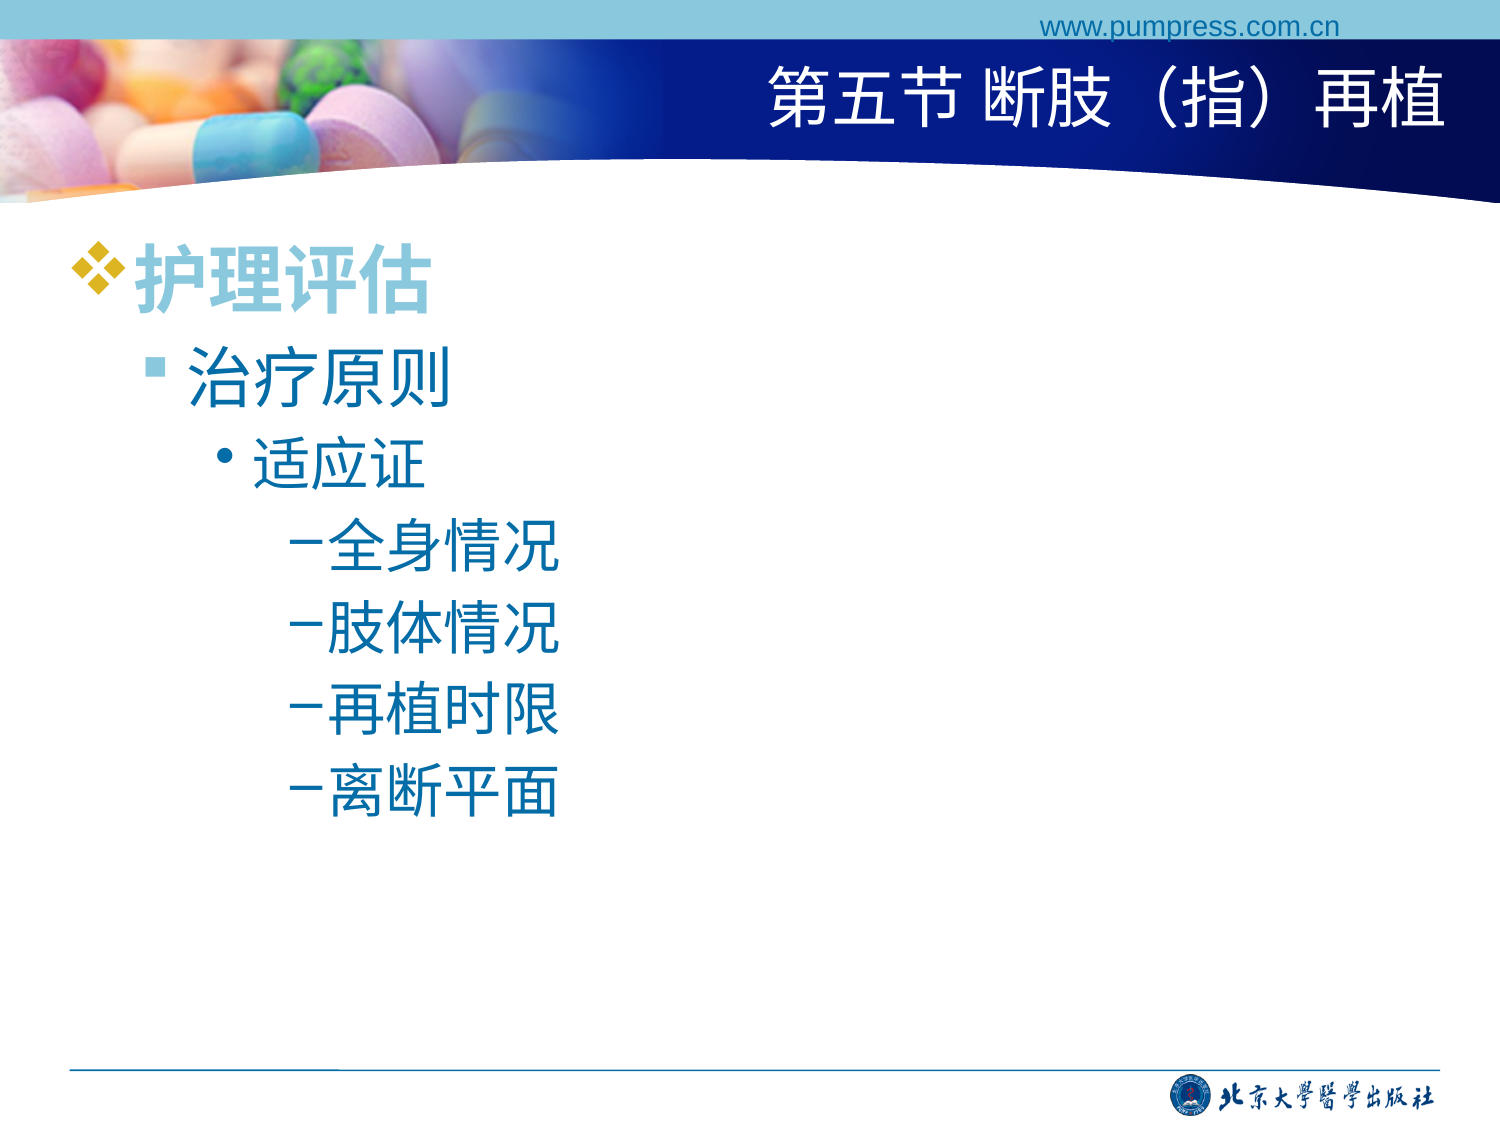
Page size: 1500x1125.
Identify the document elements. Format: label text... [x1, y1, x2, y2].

title 第五节 断肢（指）再植 [137, 49, 1463, 143]
picture [0, 40, 1500, 203]
list 护理评估 治疗原则 适应证 全身情况 肢体情况 再植时限 离断平面 [49, 224, 1463, 1026]
picture [1170, 1074, 1436, 1118]
slide_number www.pumpress.com.cn [1025, 0, 1463, 38]
